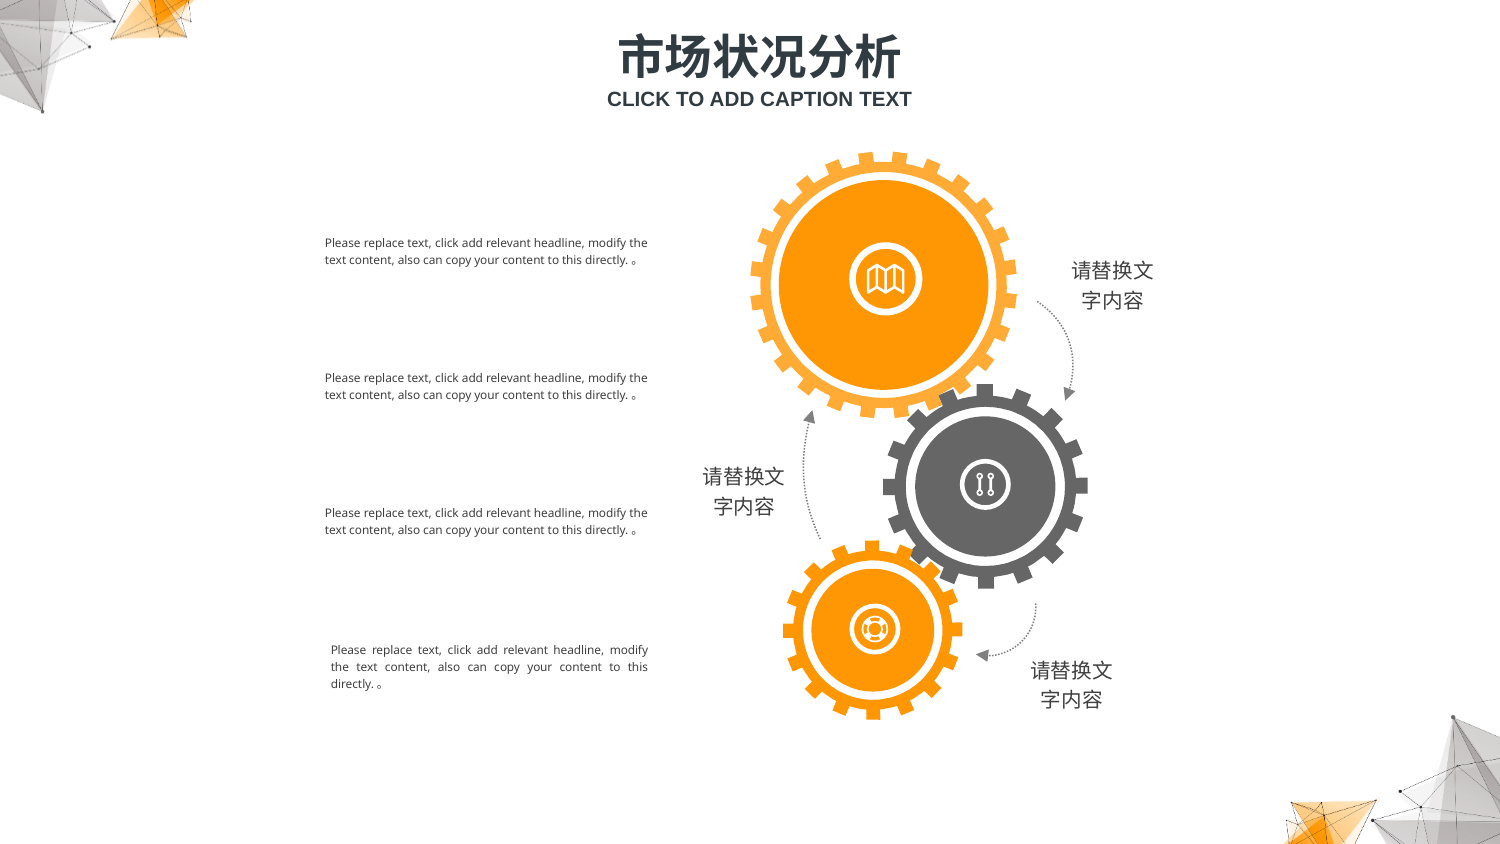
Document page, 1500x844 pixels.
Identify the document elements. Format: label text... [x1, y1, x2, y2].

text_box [959, 458, 1011, 510]
text_box Please replace text, click add relevant headline, modify the text content, also can copy your content to this directly.。 [312, 361, 637, 425]
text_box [637, 234, 1187, 614]
picture [1283, 710, 1500, 844]
text_box Please replace text, click add relevant headline, modify the text content, also can copy your content to this directly.。 [312, 226, 661, 290]
text_box 市场状况分析 [596, 26, 924, 84]
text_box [849, 242, 923, 316]
text_box CLICK TO ADD CAPTION TEXT [596, 85, 924, 111]
text_box Please replace text, click add relevant headline, modify the text content, also can copy your content to this directly.。 [312, 496, 637, 560]
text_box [849, 603, 901, 655]
picture [0, 0, 194, 118]
text_box 请替换文字内容 [1013, 646, 1130, 707]
text_box Please replace text, click add relevant headline, modify the text content, also can copy your content to this directly.。 [316, 632, 668, 696]
